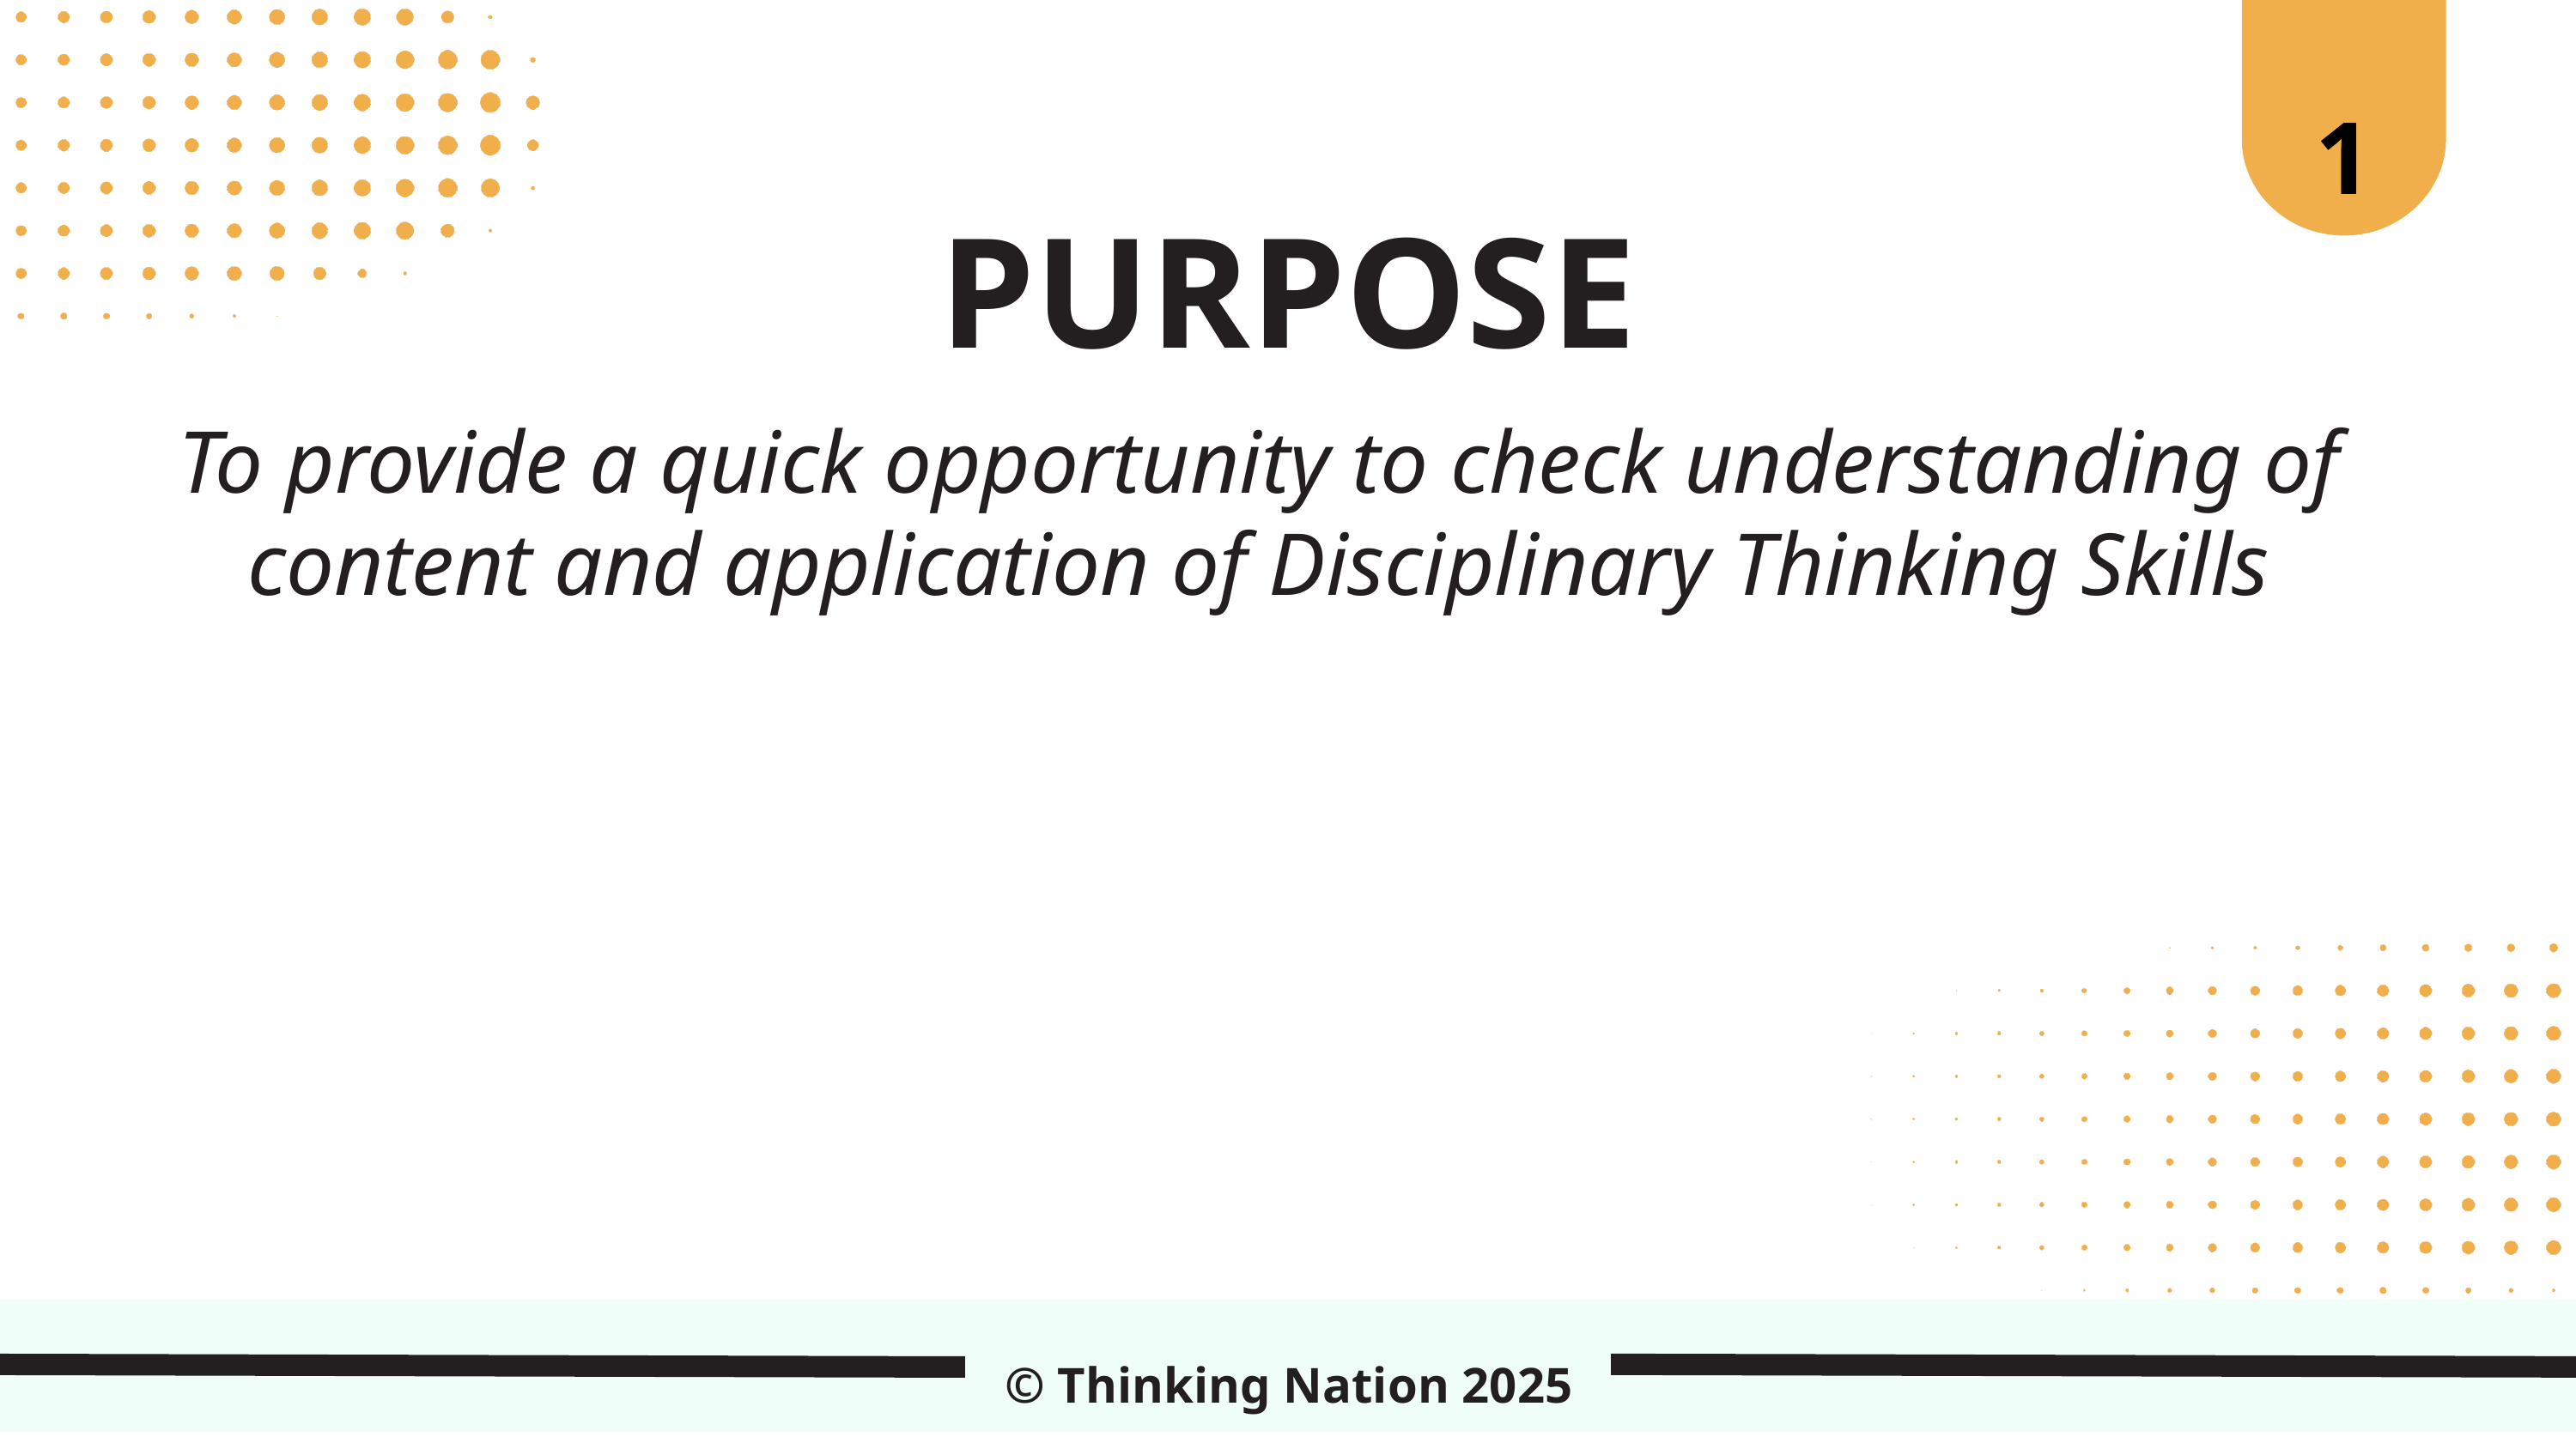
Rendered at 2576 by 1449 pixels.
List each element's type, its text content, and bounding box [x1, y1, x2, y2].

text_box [2233, 0, 2455, 236]
text_box [1828, 943, 2576, 1294]
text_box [0, 1299, 2576, 1433]
text_box [0, 0, 540, 319]
text_box To provide a quick opportunity to check understanding of content and application of Disciplinary Thinking Skills [170, 407, 2349, 613]
text_box PURPOSE [359, 123, 2216, 379]
